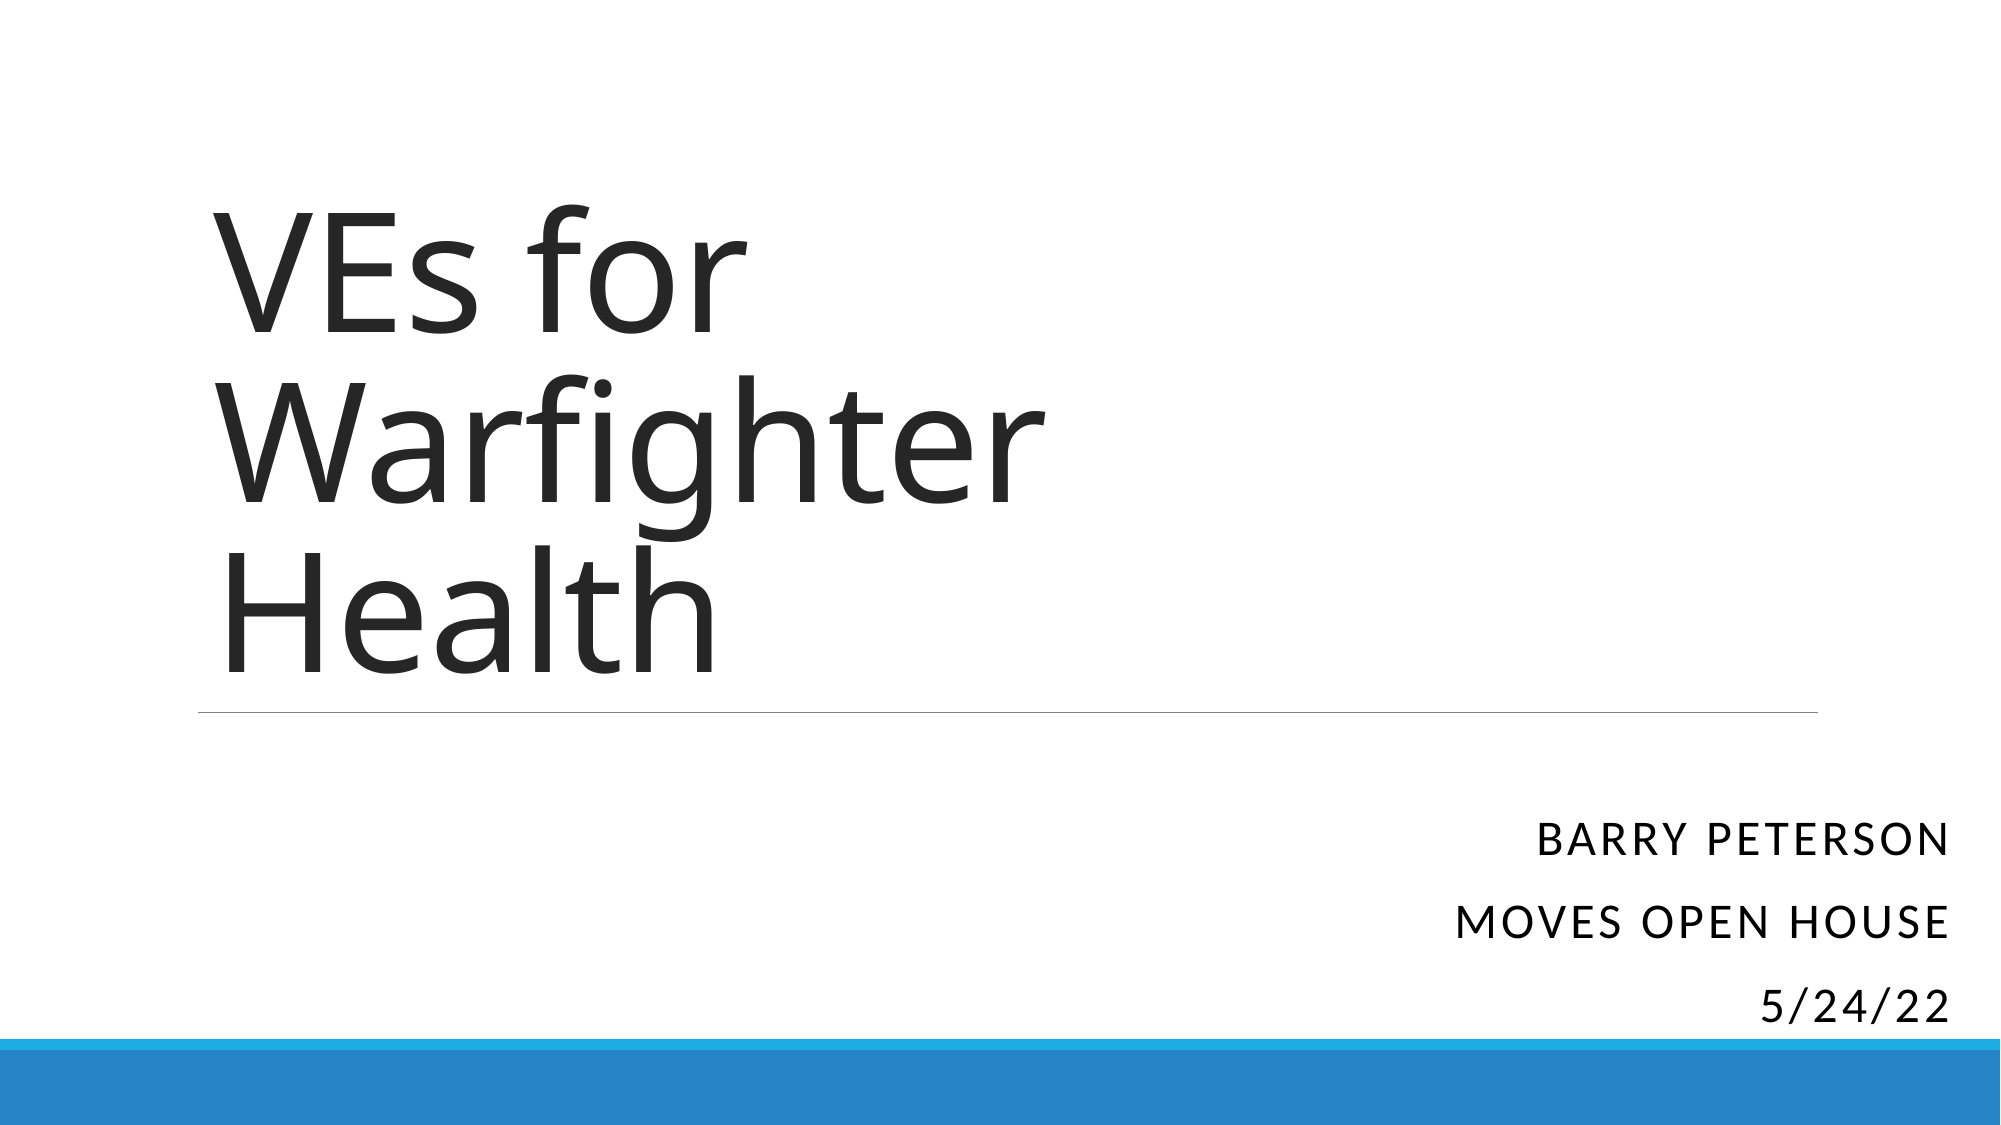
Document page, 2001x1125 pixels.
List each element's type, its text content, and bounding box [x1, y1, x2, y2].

title VEs for Warfighter Health [198, 128, 1413, 714]
subtitle Barry Peterson MOVES Open House 5/24/22 [464, 805, 1965, 1077]
